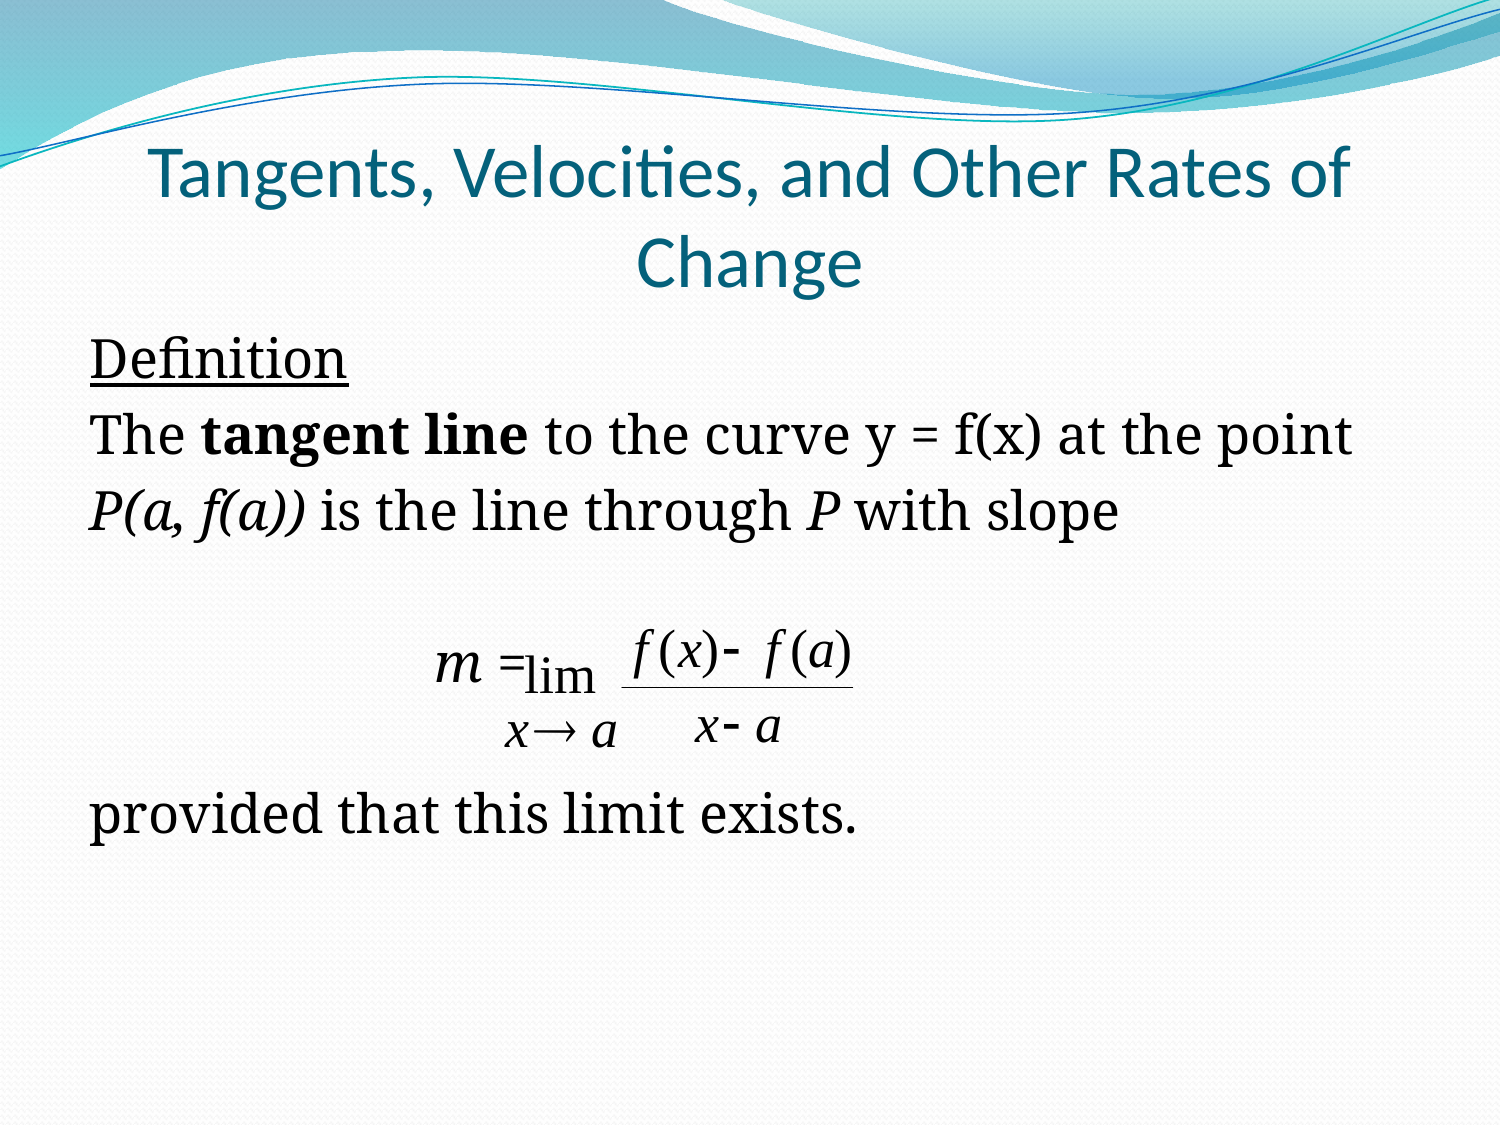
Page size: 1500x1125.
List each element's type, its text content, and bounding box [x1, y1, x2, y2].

list Definition The tangent line to the curve y = f(x) at the point P(a, f(a)) is the line through P with slope m = provided that this limit exists. [75, 317, 1425, 1038]
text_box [499, 624, 859, 755]
title Tangents, Velocities, and Other Rates of Change [75, 115, 1425, 303]
